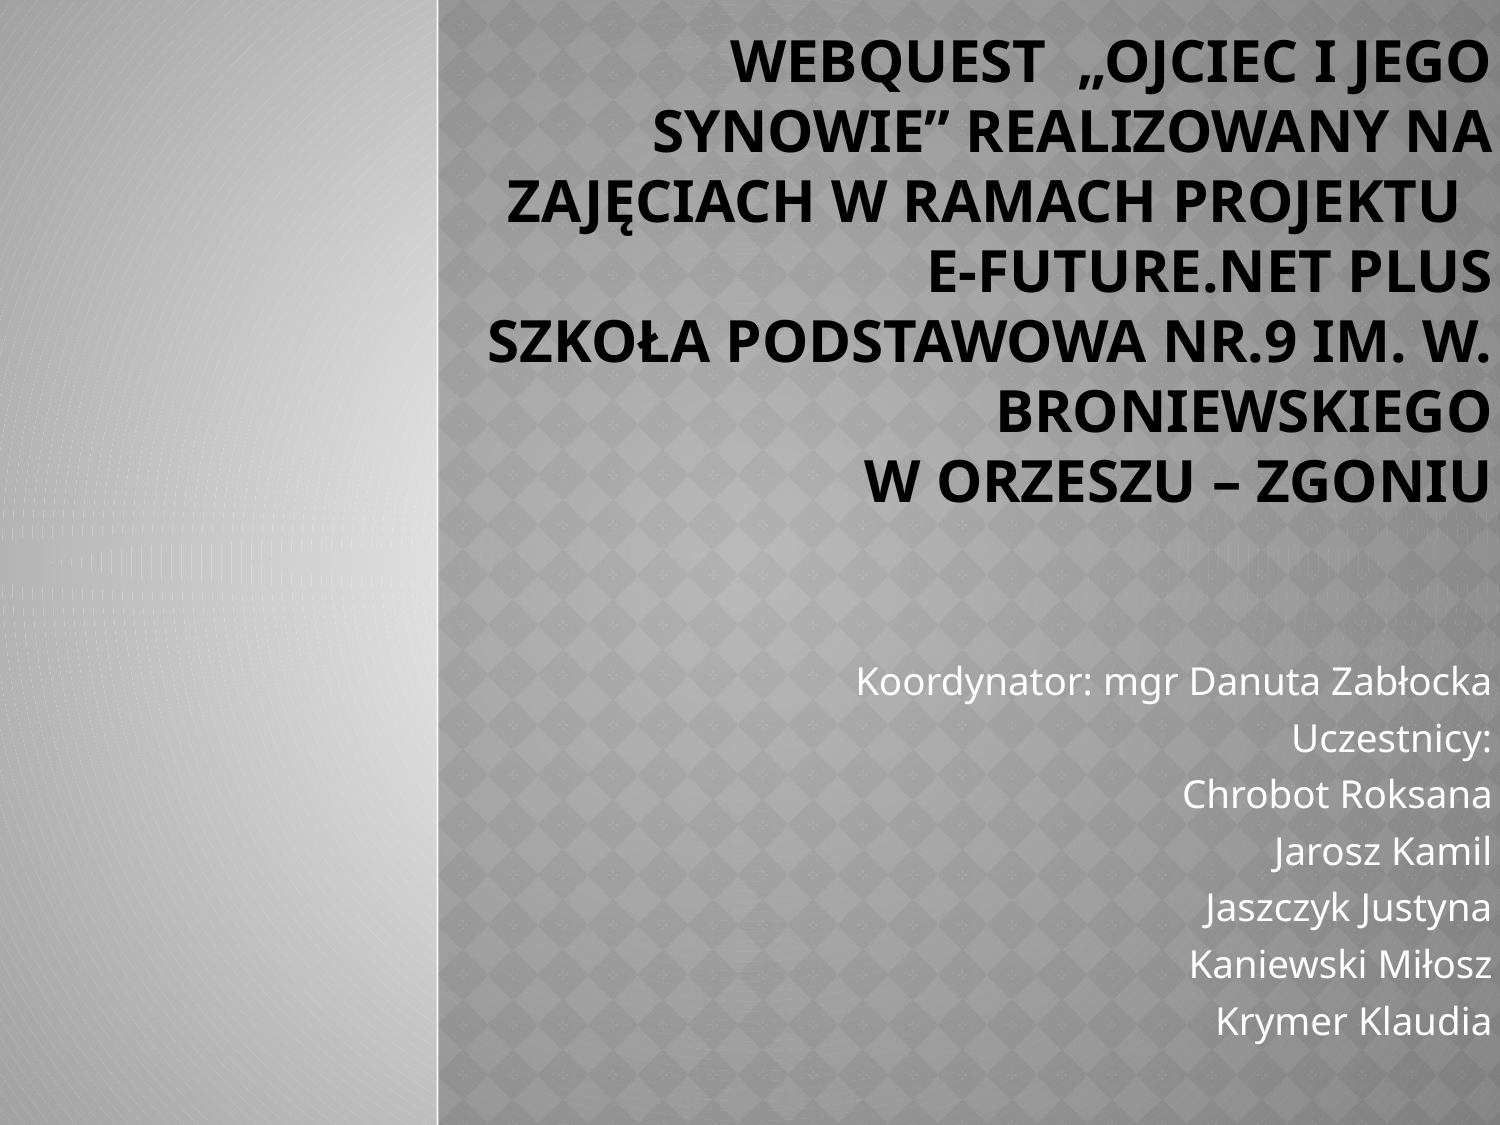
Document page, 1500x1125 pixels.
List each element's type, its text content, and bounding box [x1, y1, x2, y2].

title WebQuest „Ojciec i jego synowie” realizowany na zajęciach w ramach projektu e-future.net plus Szkoła Podstawowa nr.9 im. W. Broniewskiego w Orzeszu – Zgoniu [454, 90, 1500, 575]
subtitle Koordynator: mgr Danuta Zabłocka Uczestnicy: Chrobot Roksana Jarosz Kamil Jaszczyk Justyna Kaniewski Miłosz Krymer Klaudia [550, 656, 1500, 1047]
